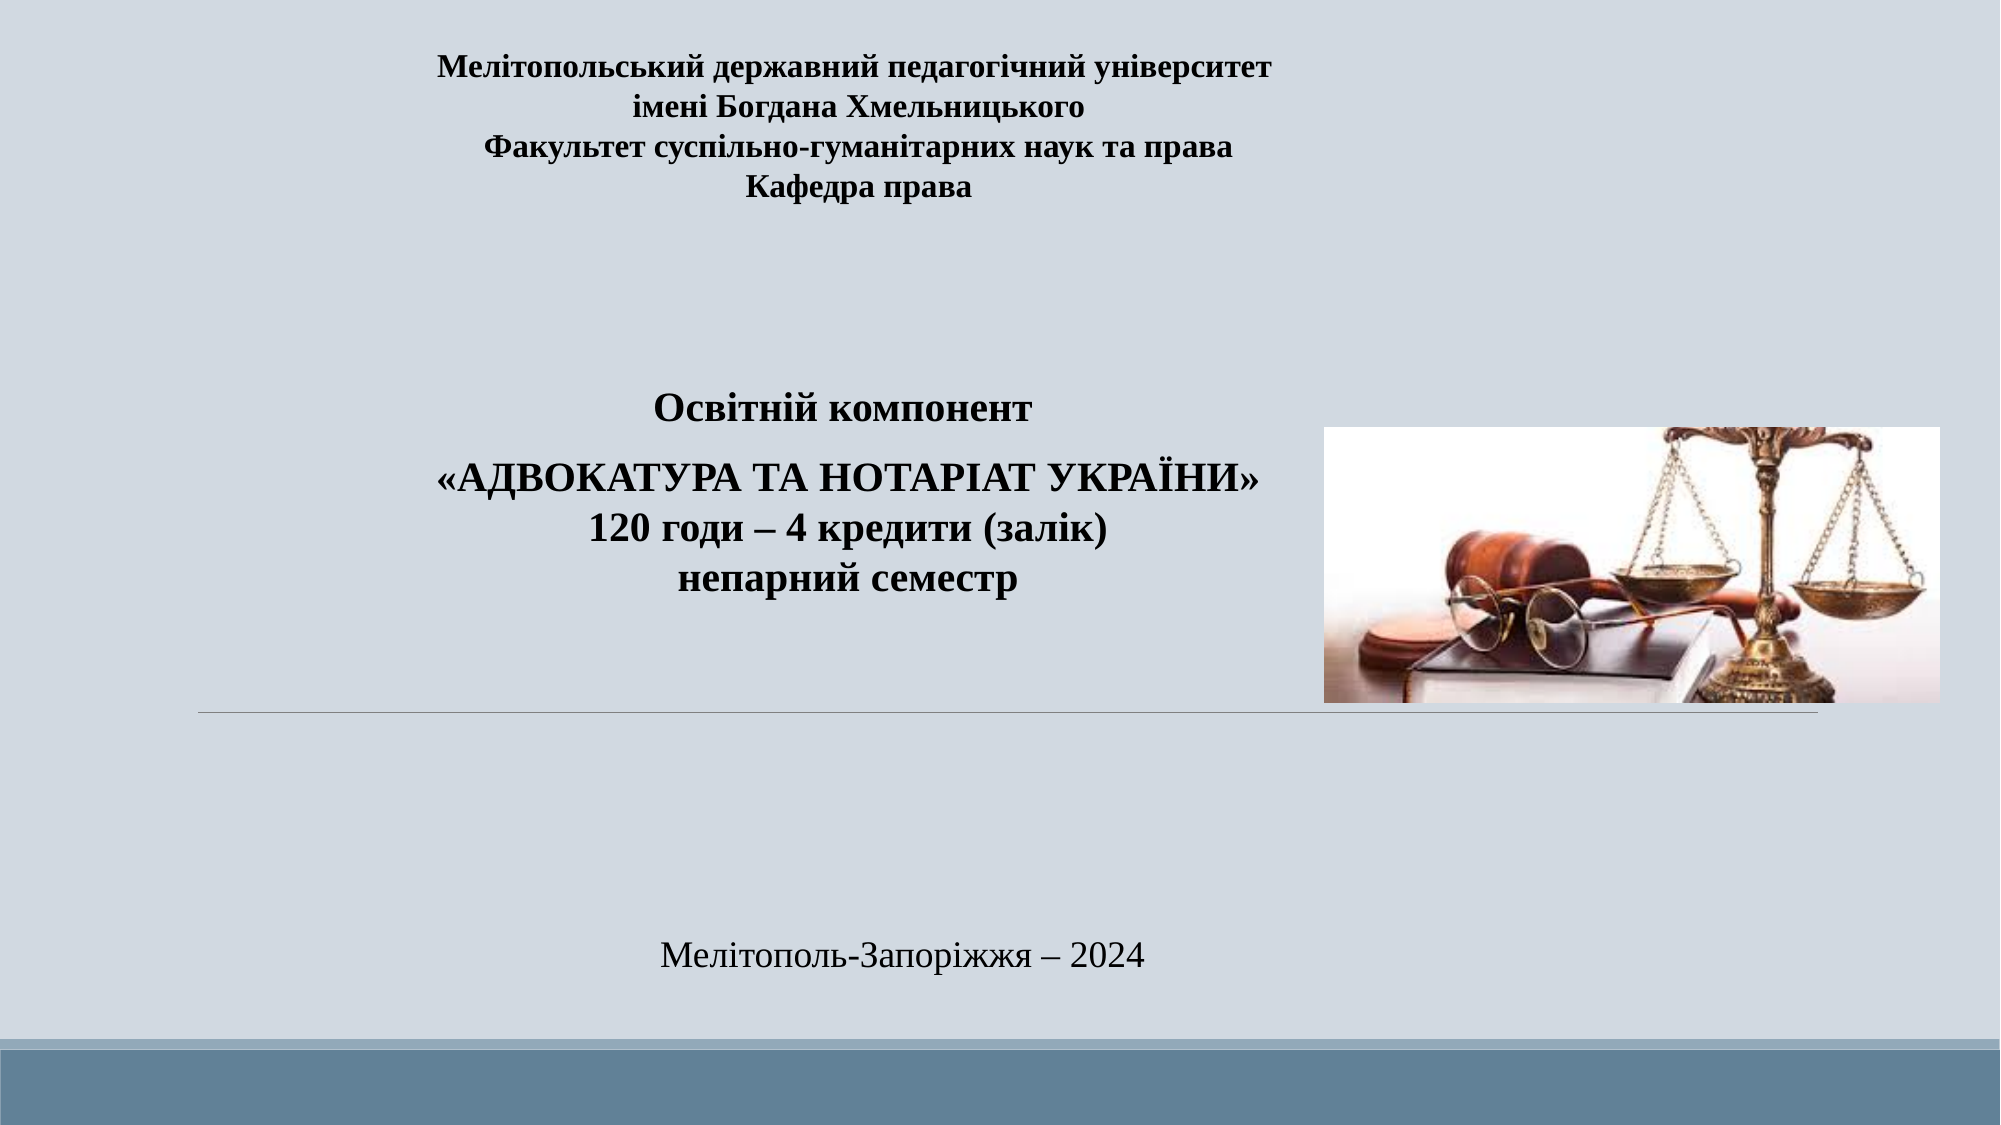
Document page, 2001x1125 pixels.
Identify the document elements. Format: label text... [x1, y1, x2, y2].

text_box Мелітопольський державний педагогічний університет імені Богдана Хмельницького Факультет суспільно-гуманітарних наук та права Кафедра права [359, 36, 1360, 212]
text_box Мелітополь-Запоріжжя – 2024 [407, 916, 1408, 983]
picture [1323, 426, 1940, 704]
text_box Освітній компонент «АДВОКАТУРА ТА НОТАРІАТ УКРАЇНИ» 120 годи – 4 кредити (залік) непарний семестр [348, 371, 1349, 608]
